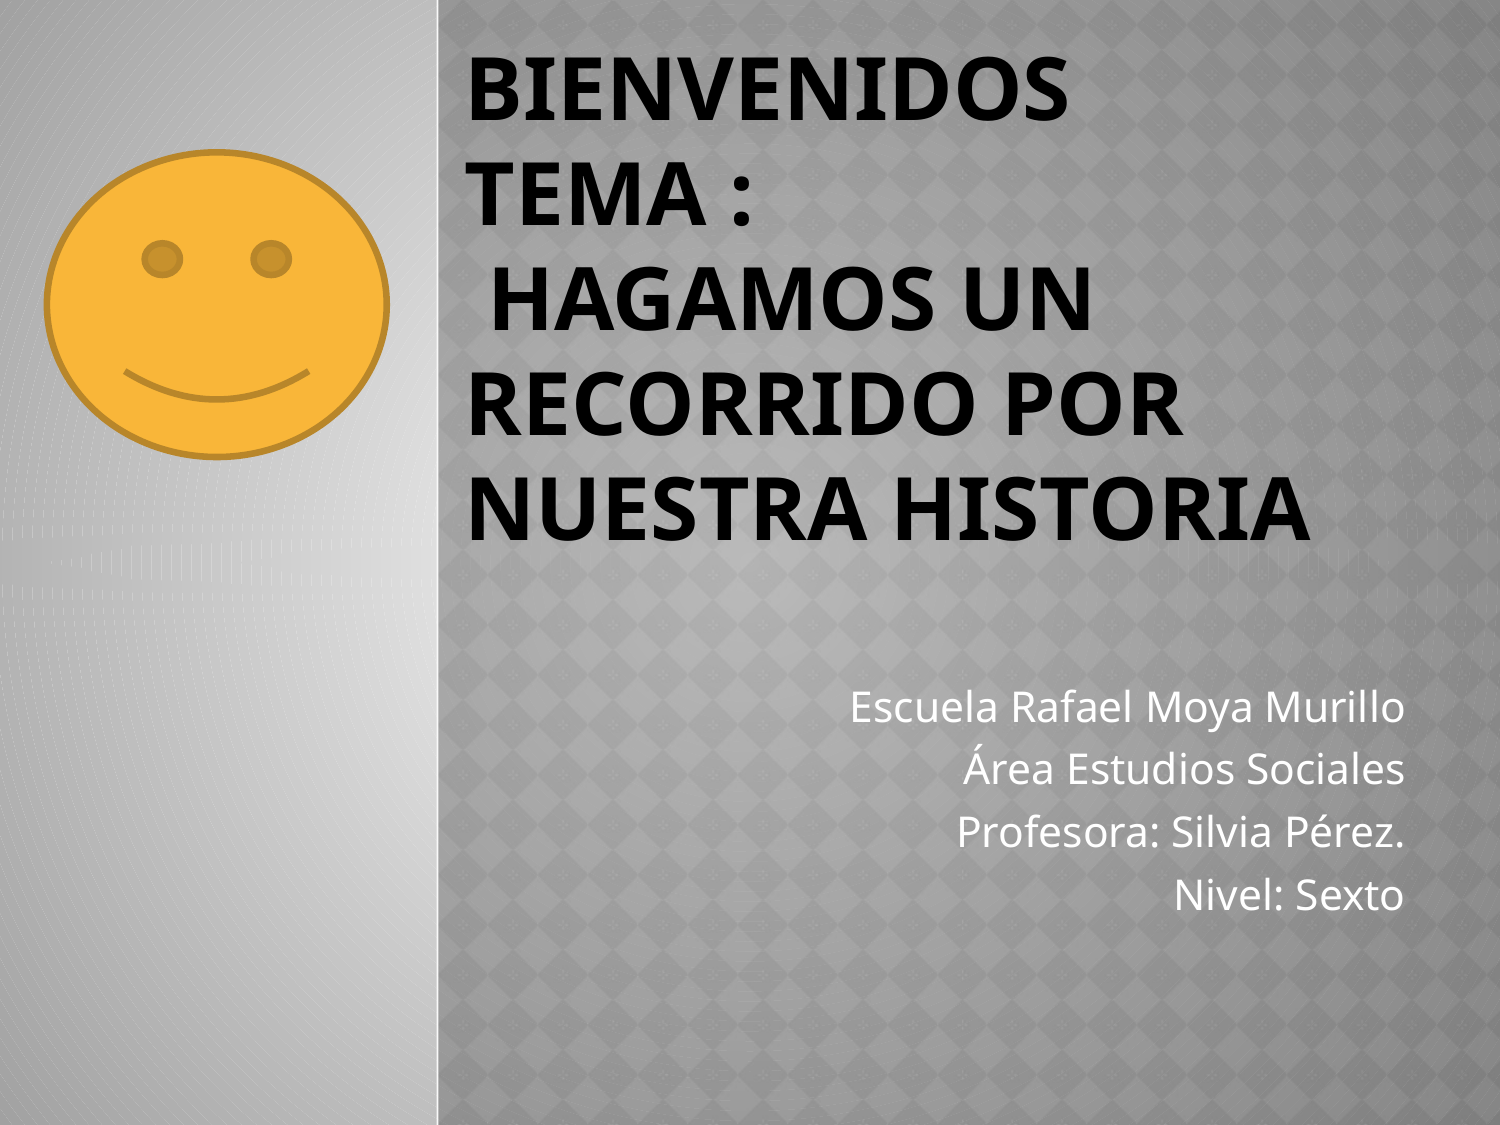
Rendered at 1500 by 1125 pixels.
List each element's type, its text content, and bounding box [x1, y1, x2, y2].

subtitle Escuela Rafael Moya Murillo Área Estudios Sociales Profesora: Silvia Pérez. Nivel: Sexto [574, 679, 1414, 919]
title Bienvenidos tema : Hagamos un recorrido por nuestra historia [457, 87, 1500, 558]
text_box [43, 149, 391, 461]
